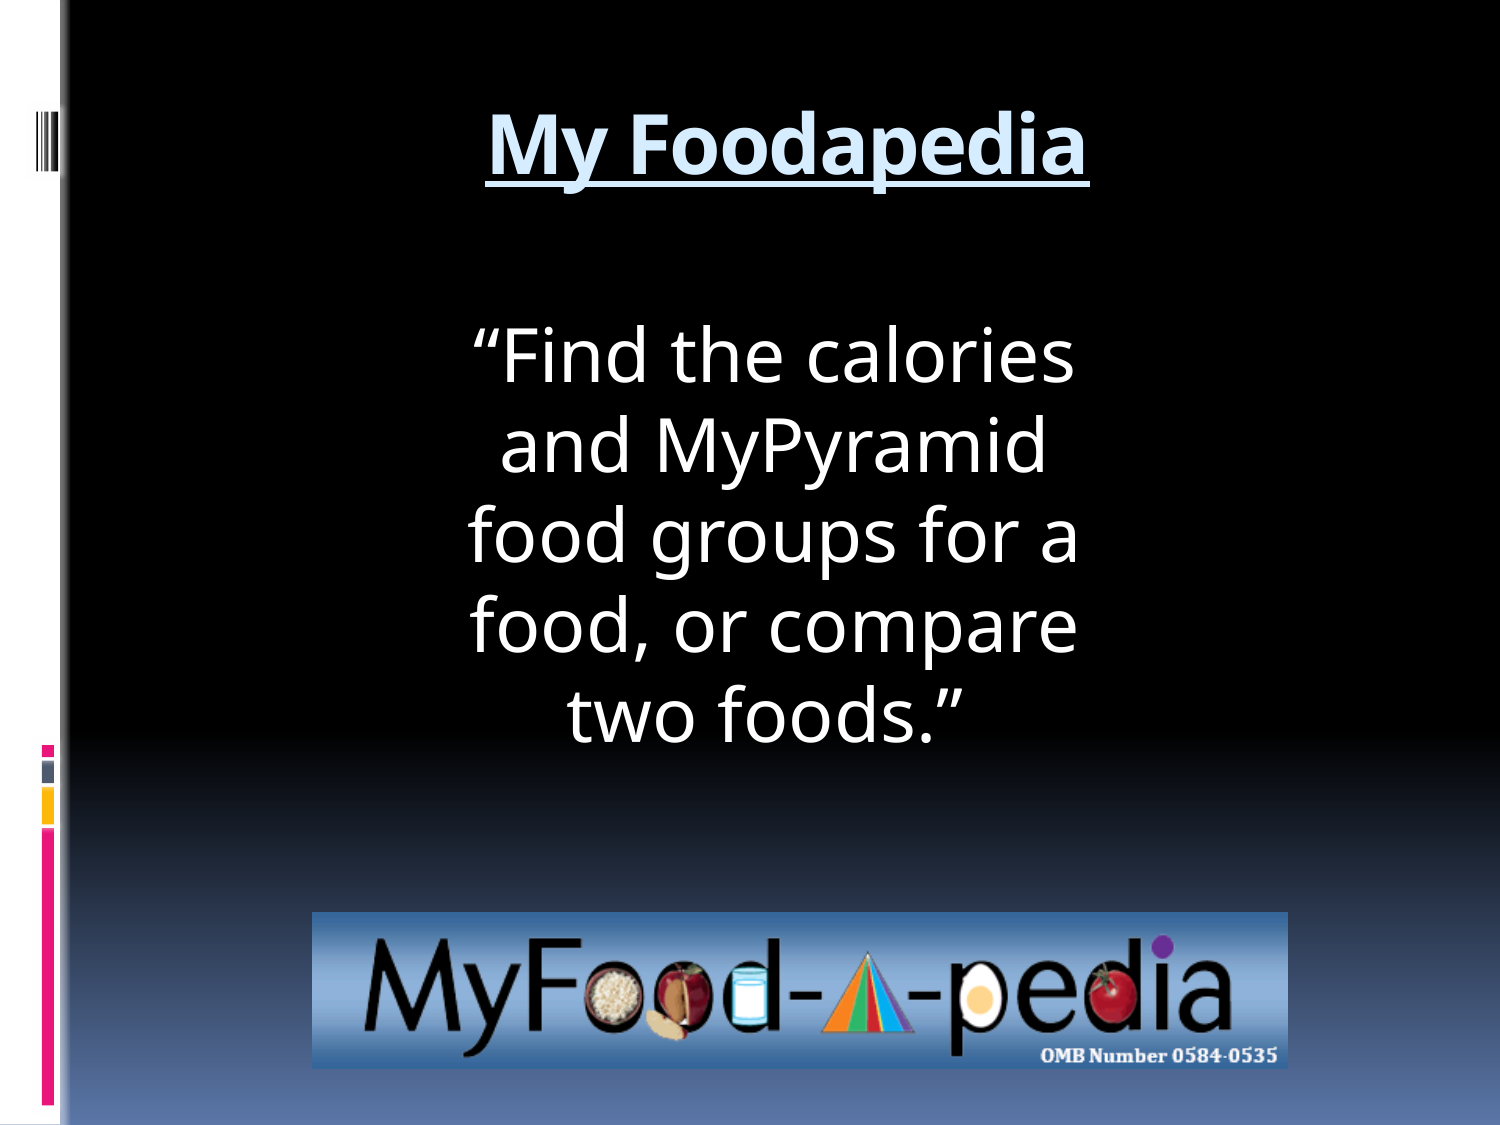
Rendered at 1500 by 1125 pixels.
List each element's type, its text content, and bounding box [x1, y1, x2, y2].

picture [311, 911, 1288, 1070]
title My Foodapedia [150, 83, 1425, 234]
text_box “Find the calories and MyPyramid food groups for a food, or compare two foods.” [399, 299, 1150, 810]
